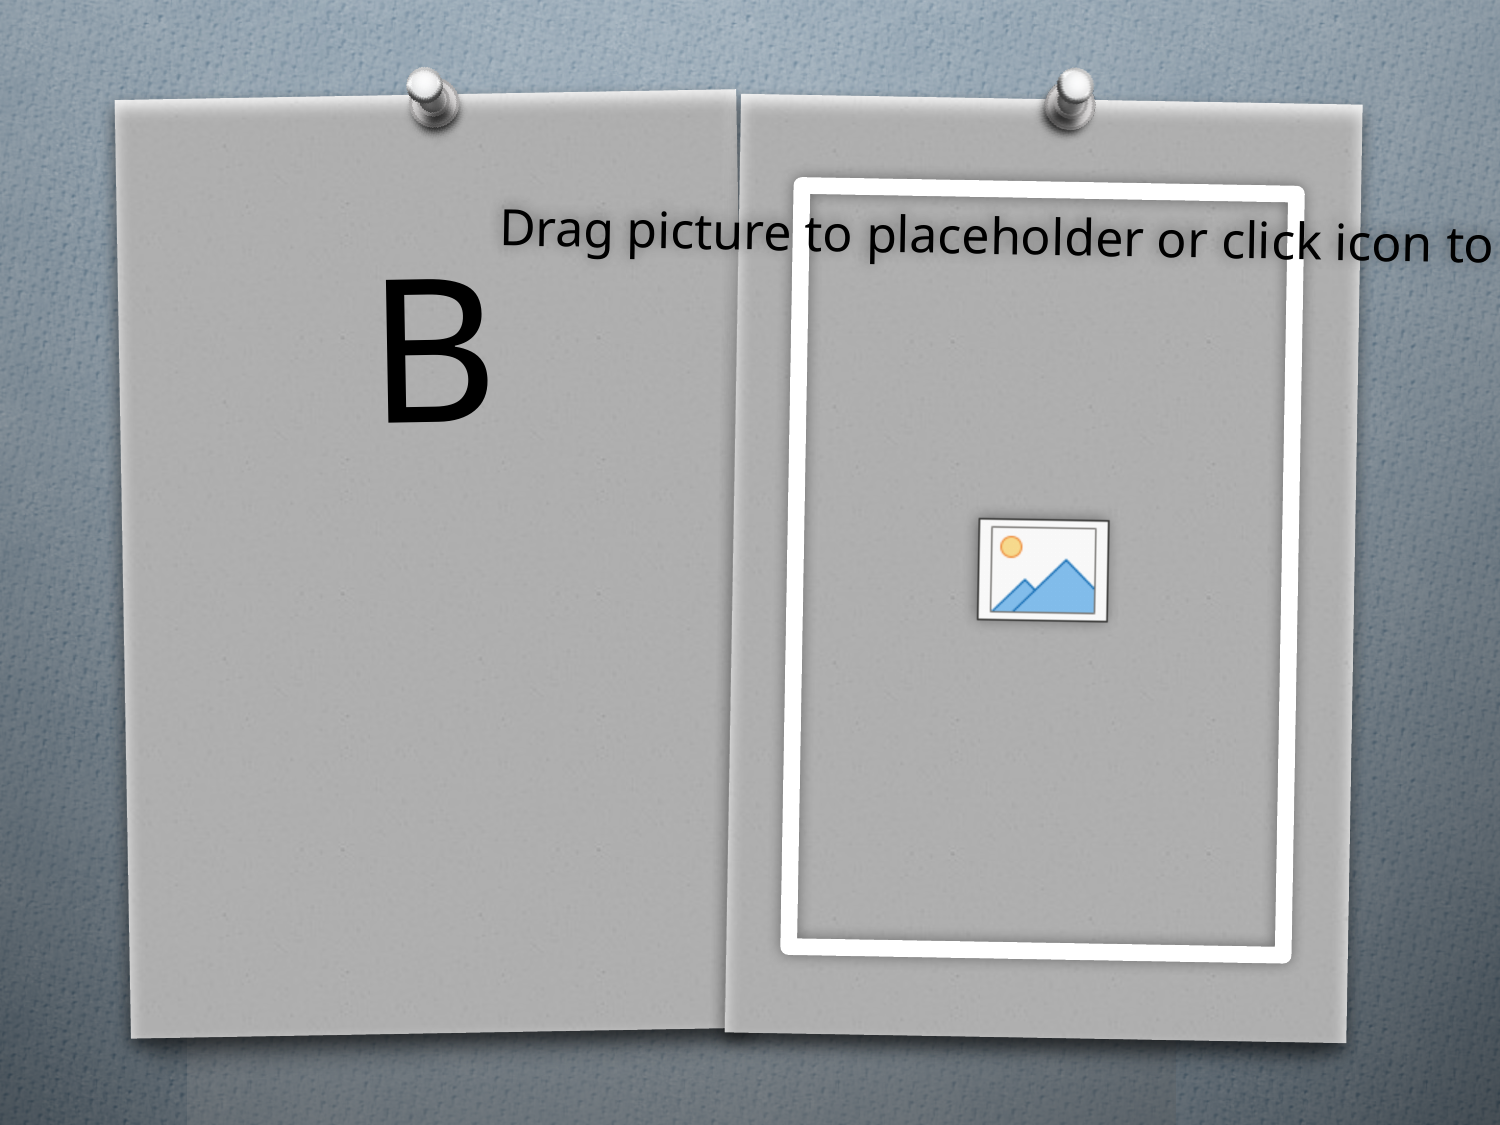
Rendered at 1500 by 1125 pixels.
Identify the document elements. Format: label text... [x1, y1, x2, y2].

title B [179, 222, 687, 475]
picture [1016, 41, 1138, 162]
picture [803, 197, 1282, 943]
picture [375, 33, 497, 157]
